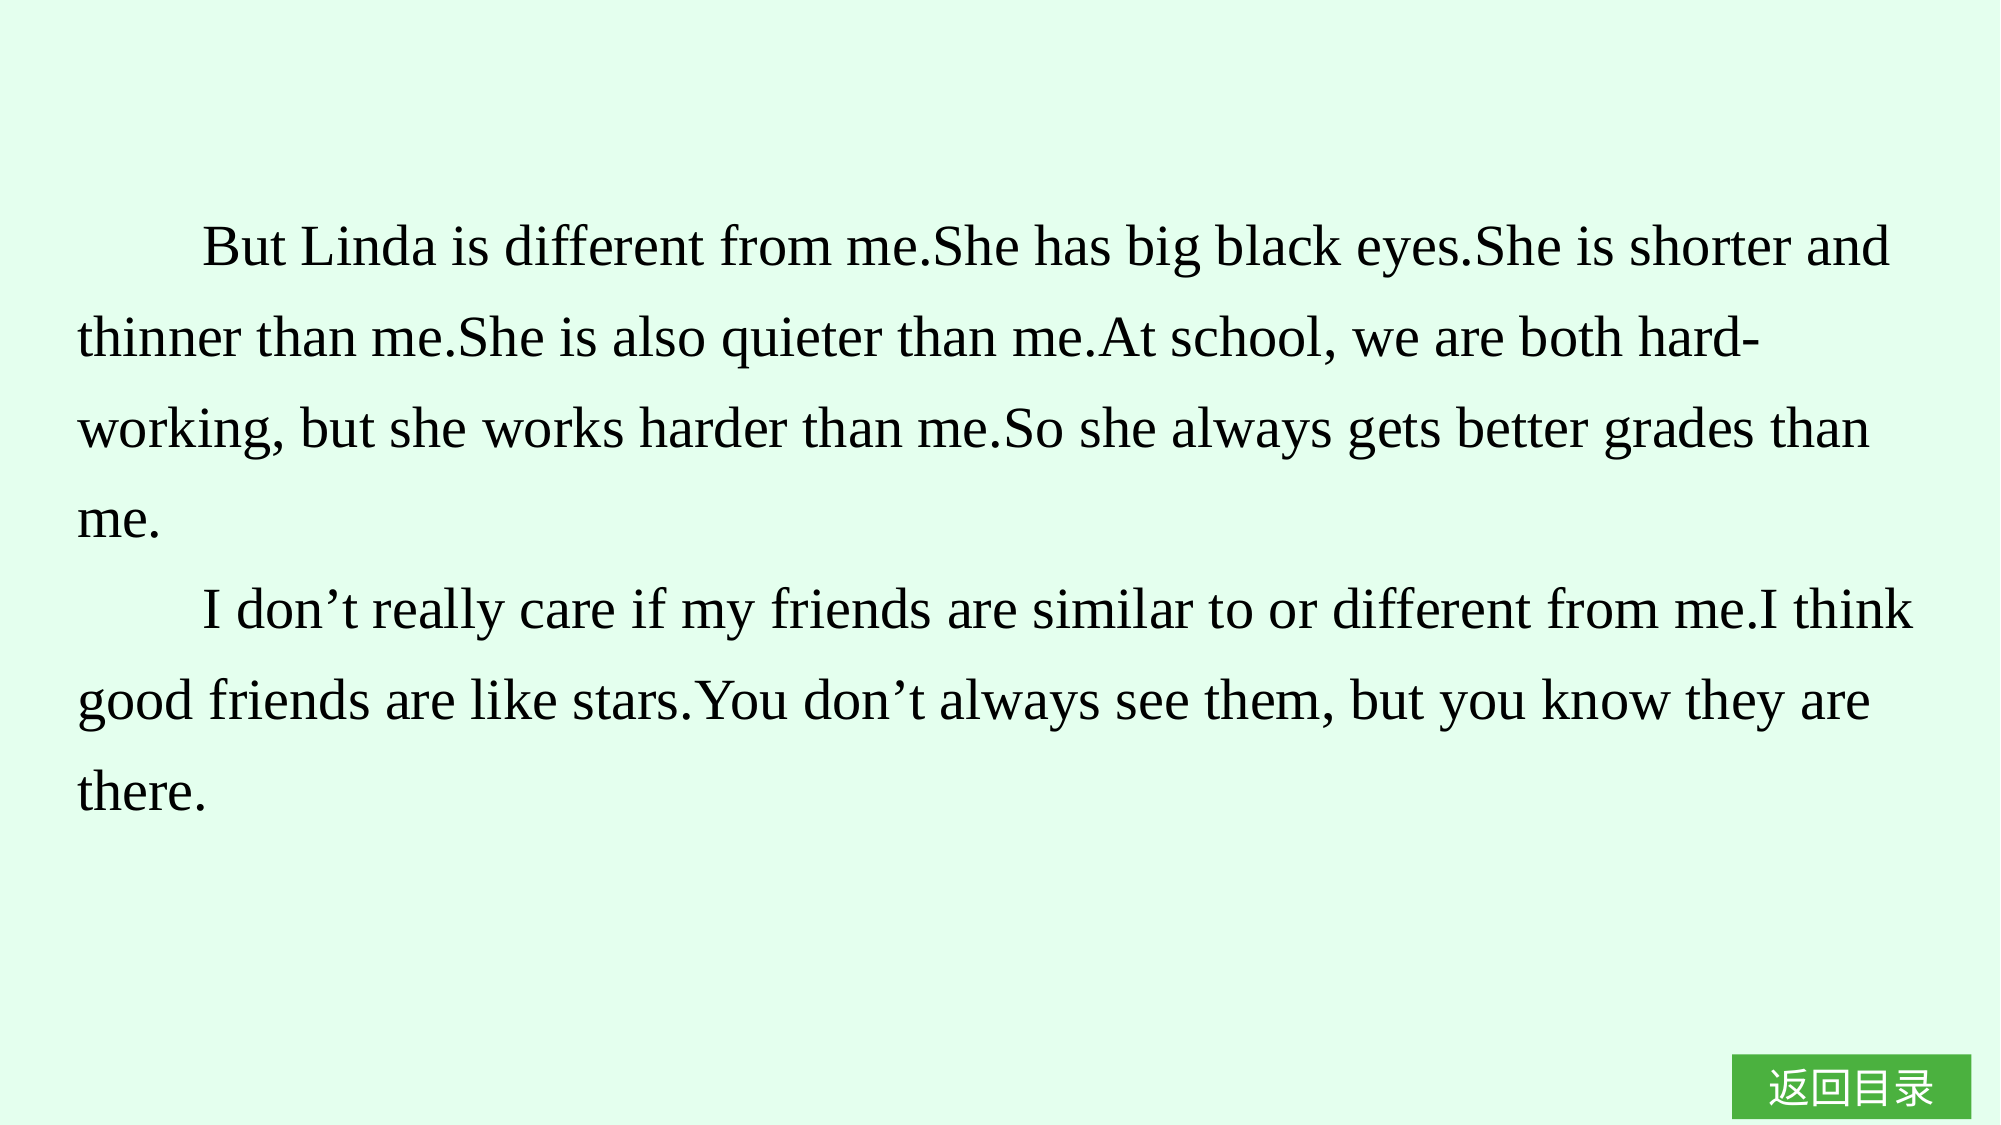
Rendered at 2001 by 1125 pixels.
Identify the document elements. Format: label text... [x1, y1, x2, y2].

text_box But Linda is different from me.She has big black eyes.She is shorter and thinner than me.She is also quieter than me.At school, we are both hard-working, but she works harder than me.So she always gets better grades than me. I don’t really care if my friends are similar to or different from me.I think good friends are like stars.You don’t always see them, but you know they are there. [62, 178, 1938, 830]
